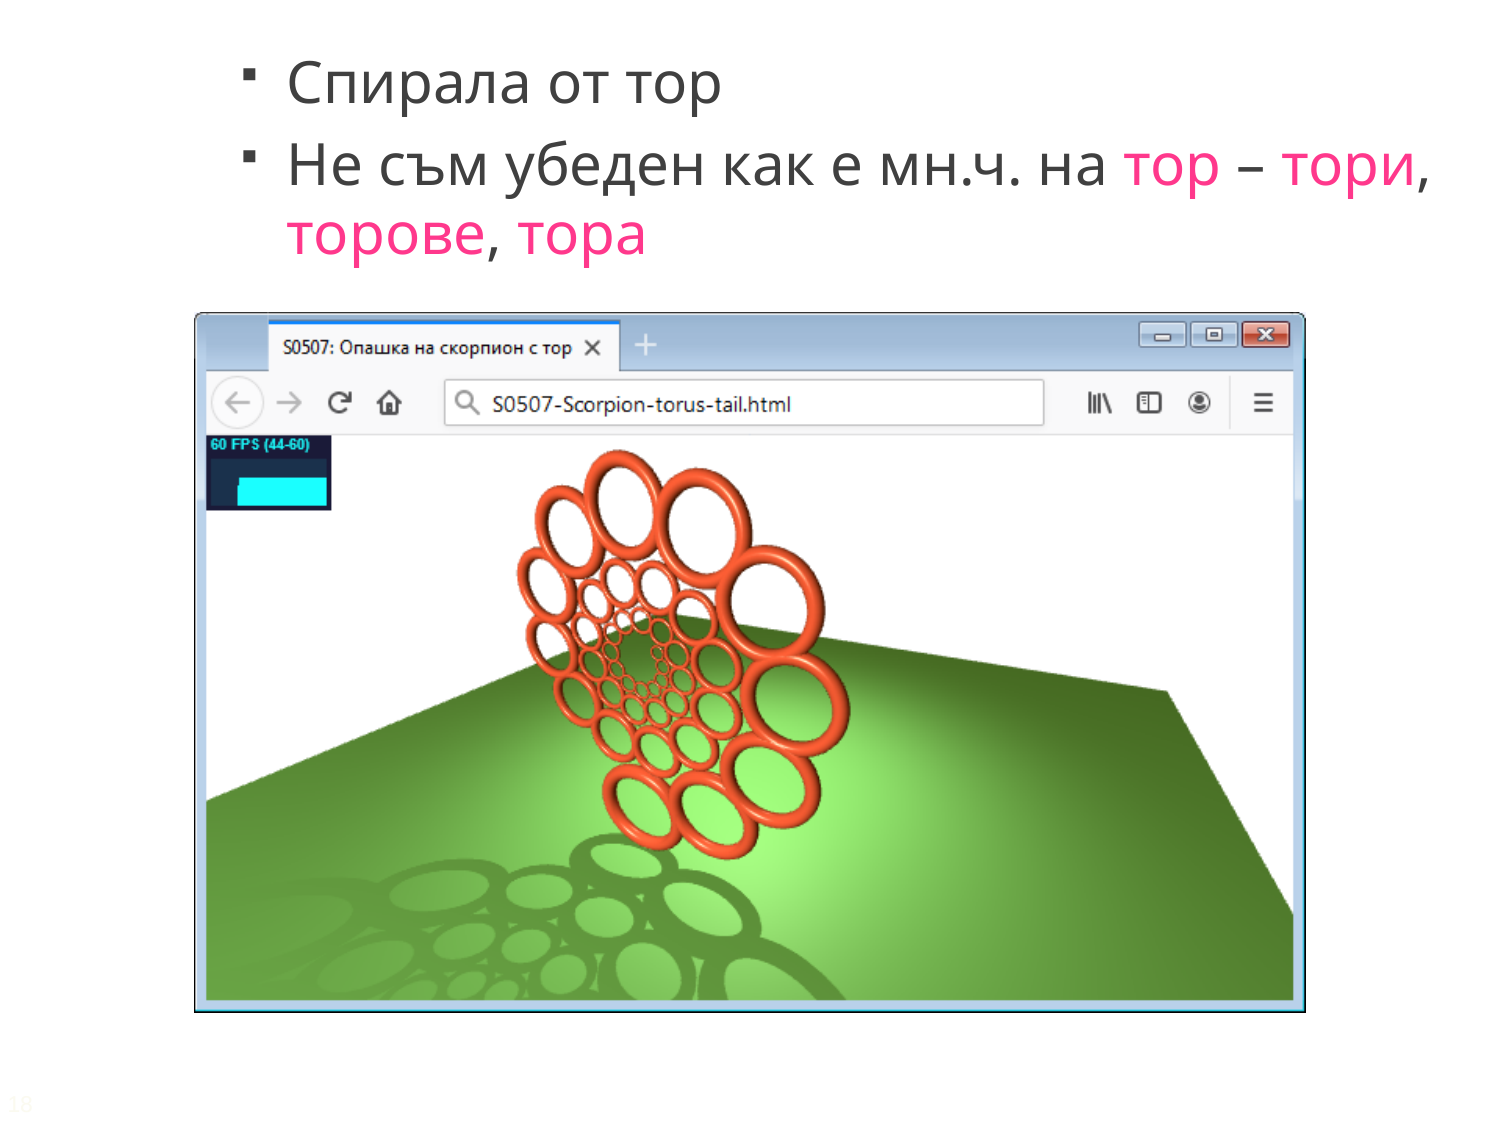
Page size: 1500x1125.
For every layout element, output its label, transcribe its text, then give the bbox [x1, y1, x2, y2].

picture [194, 312, 1306, 1013]
list Спирала от тор Не съм убеден как е мн.ч. на тор – тори, торове, тора [150, 37, 1488, 1113]
